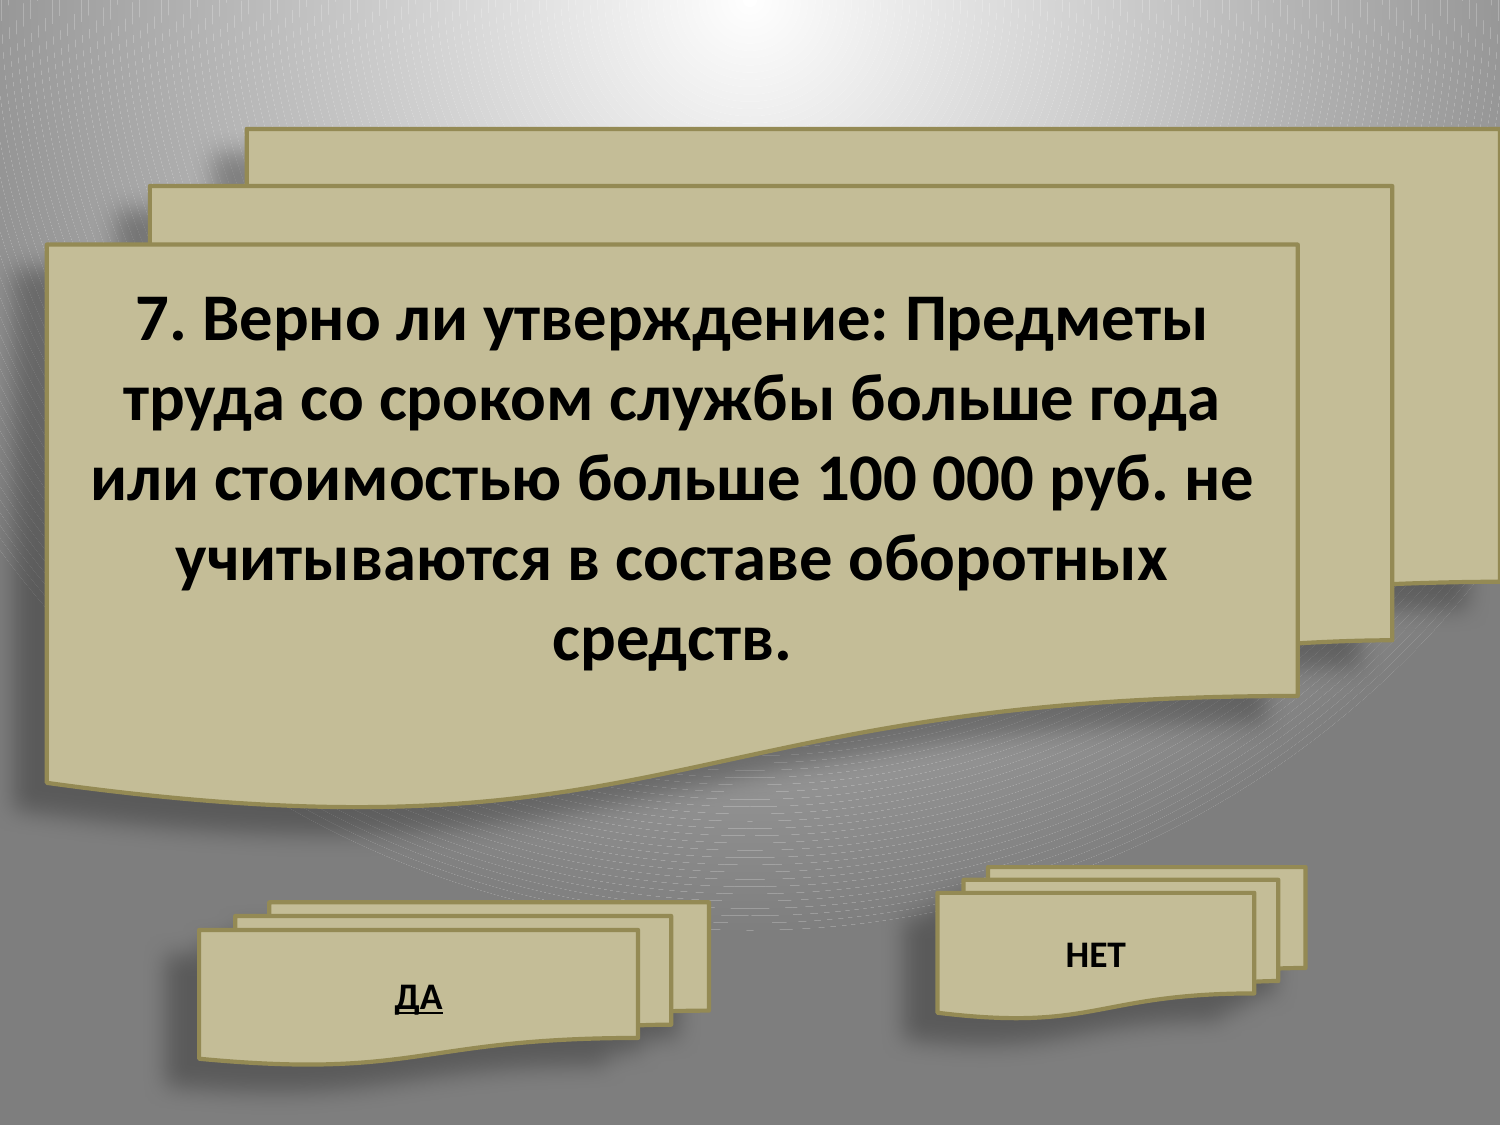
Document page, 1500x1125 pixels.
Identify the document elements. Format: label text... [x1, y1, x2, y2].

text_box НЕТ [935, 865, 1308, 1021]
text_box 7. Верно ли утверждение: Предметы труда со сроком службы больше года или стоимостью больше 100 000 руб. не учитываются в составе оборотных средств. [44, 126, 1500, 810]
text_box ДА [197, 900, 712, 1067]
